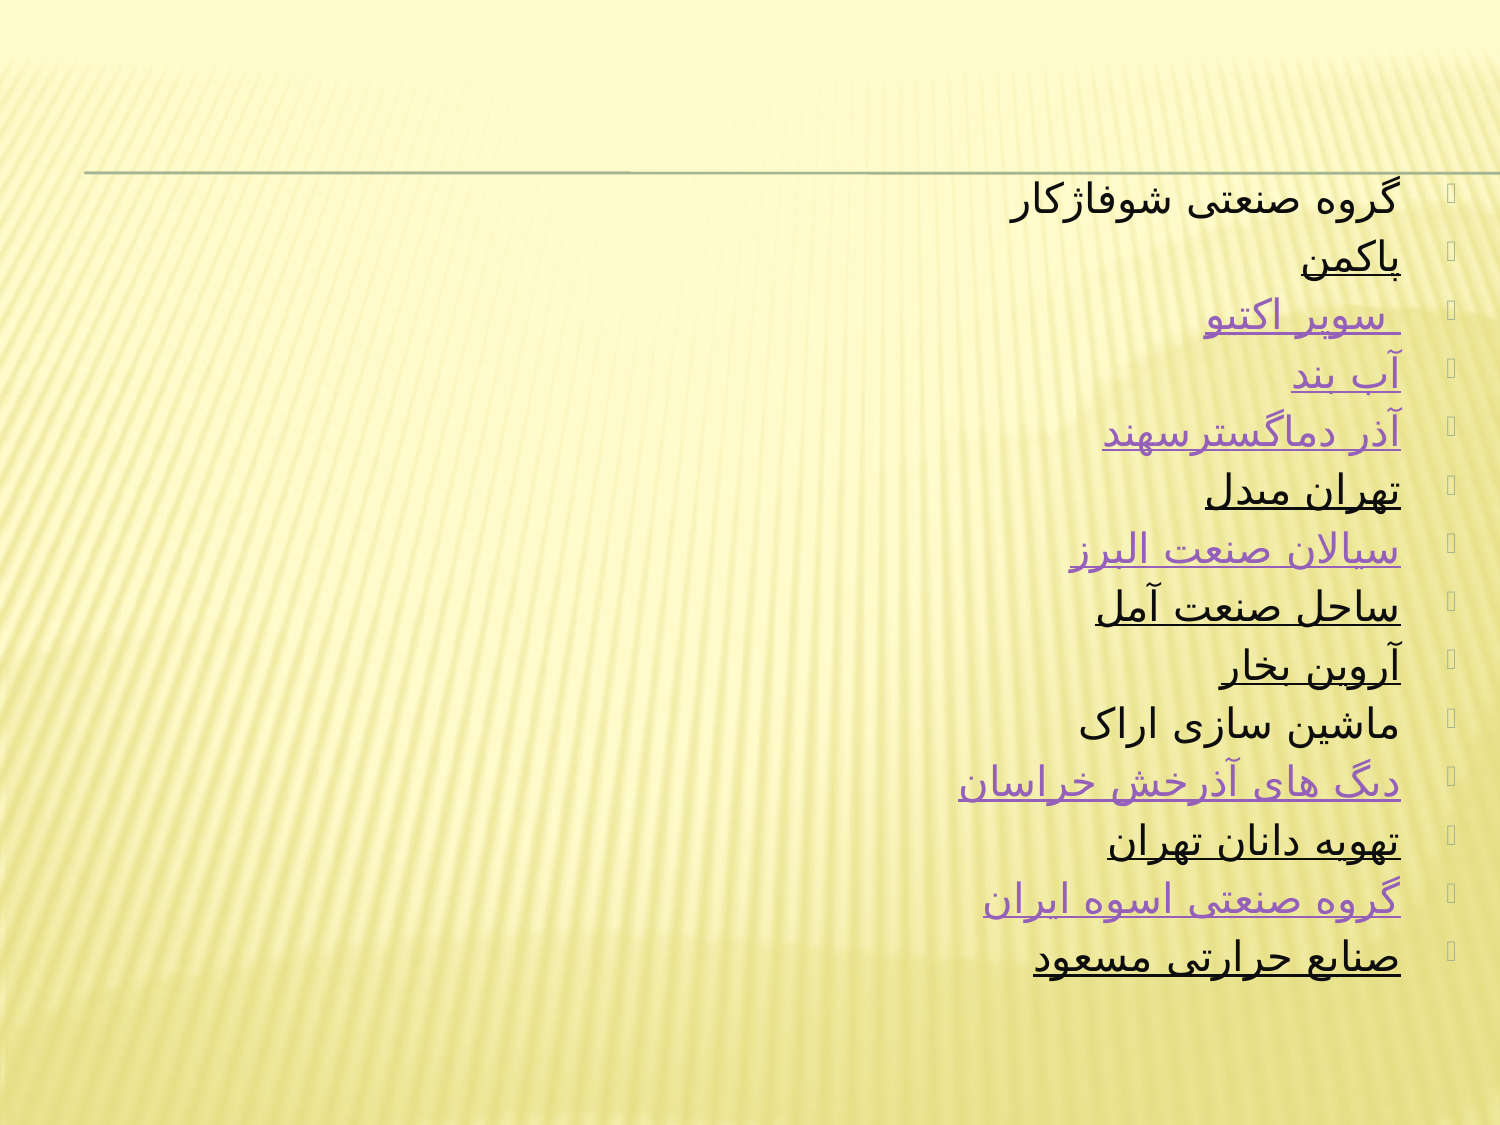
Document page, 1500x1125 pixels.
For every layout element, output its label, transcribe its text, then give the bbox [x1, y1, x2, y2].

list گروه صنعتی شوفاژکار پاکمن سوپر اکتیو آب بند آذر دماگسترسهند تهران مبدل سیالان صنعت البرز ساحل صنعت آمل آروین بخار ماشین سازی اراک دیگ های آذرخش خراسان تهویه دانان تهران گروه صنعتی اسوه ایران صنایع حرارتی مسعود [46, 164, 1472, 907]
